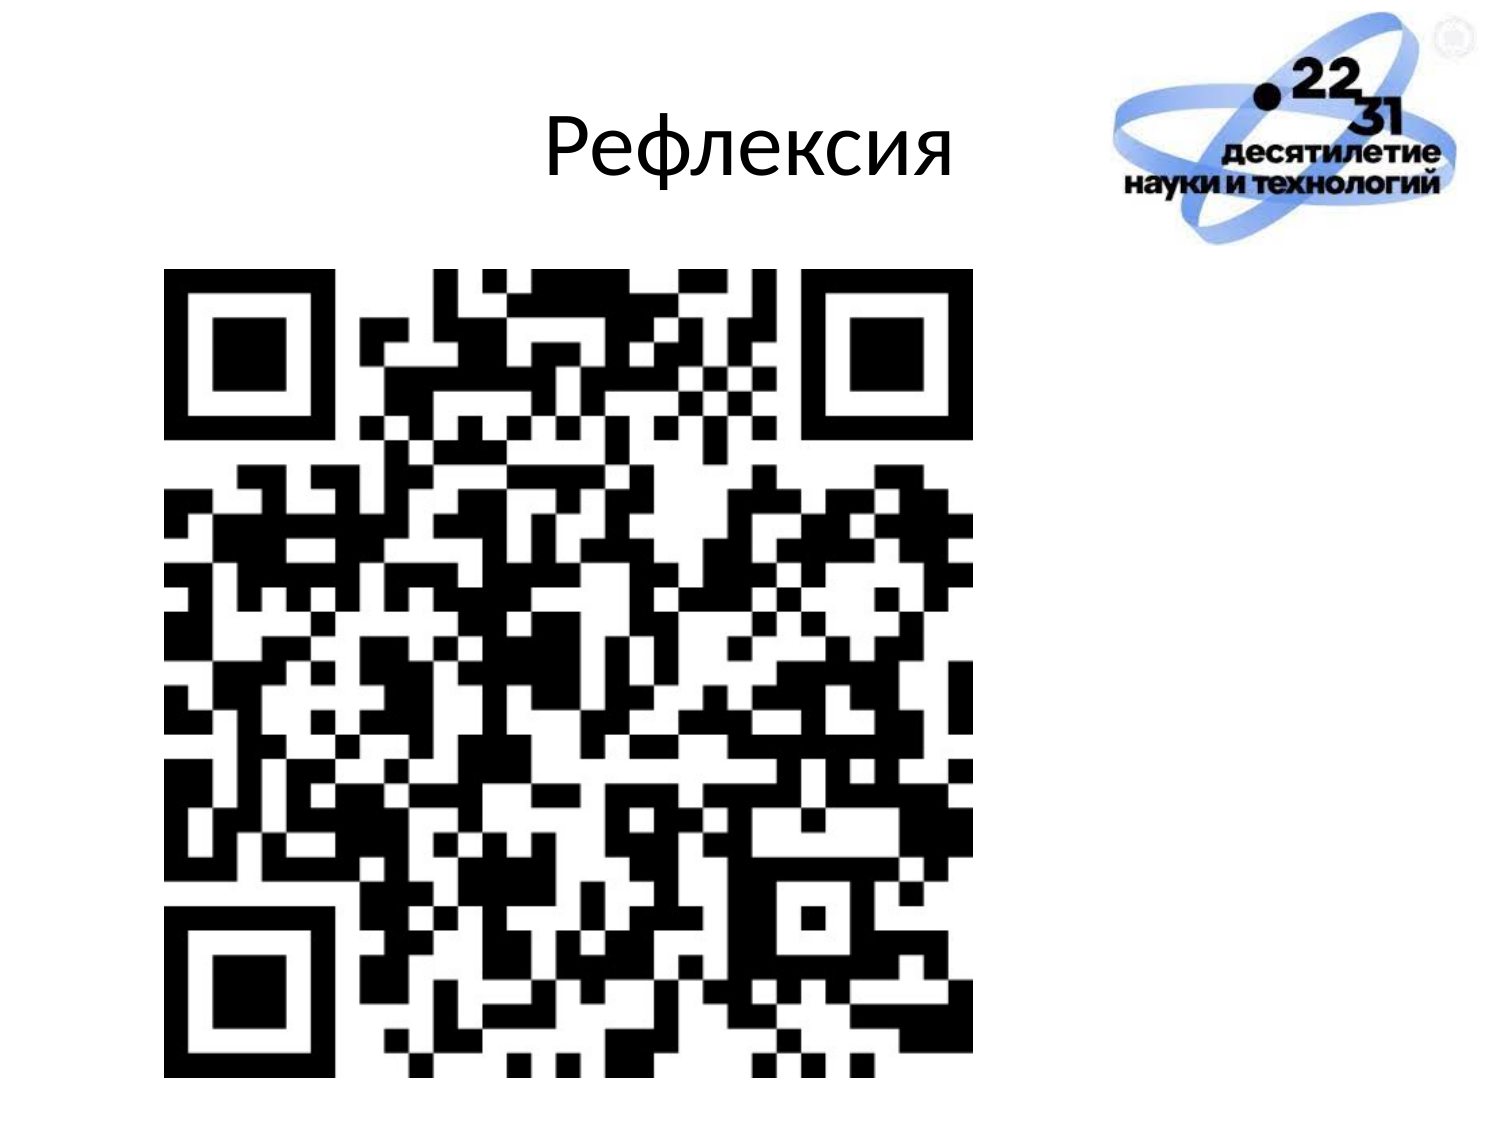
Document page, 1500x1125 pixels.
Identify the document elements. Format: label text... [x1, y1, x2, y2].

title Рефлексия [75, 45, 1084, 233]
picture [1089, 11, 1481, 247]
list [163, 269, 973, 1079]
